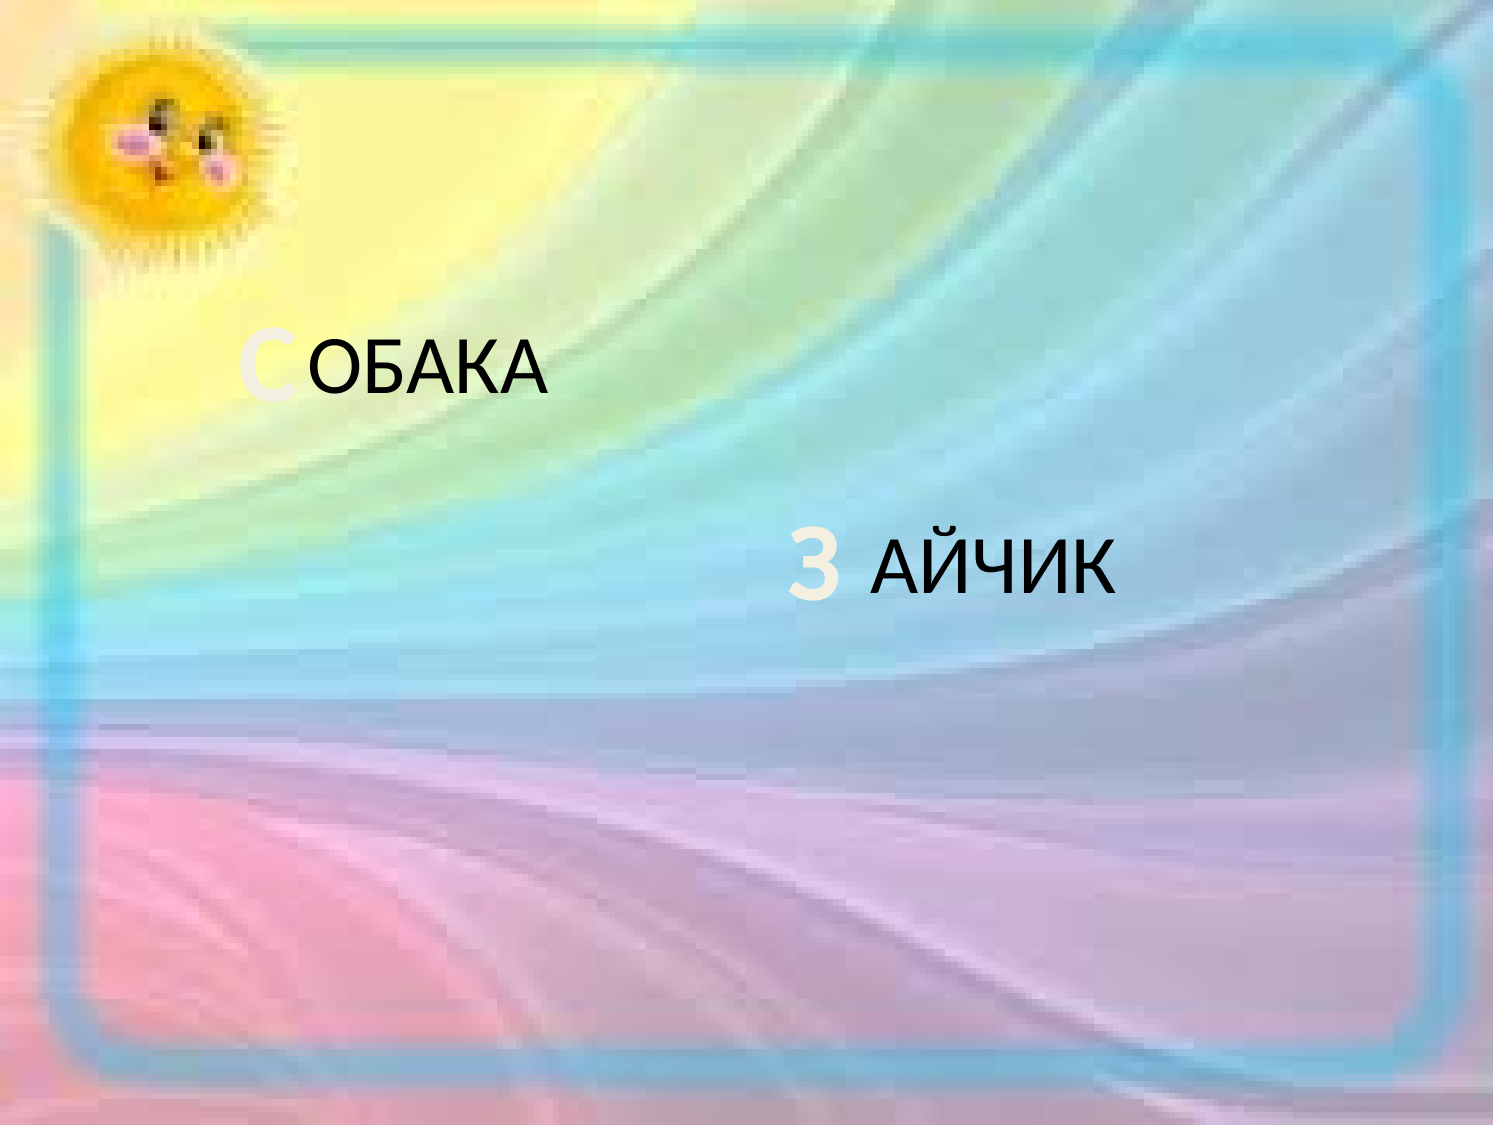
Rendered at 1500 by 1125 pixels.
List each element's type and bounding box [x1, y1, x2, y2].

list [0, 0, 1493, 1125]
